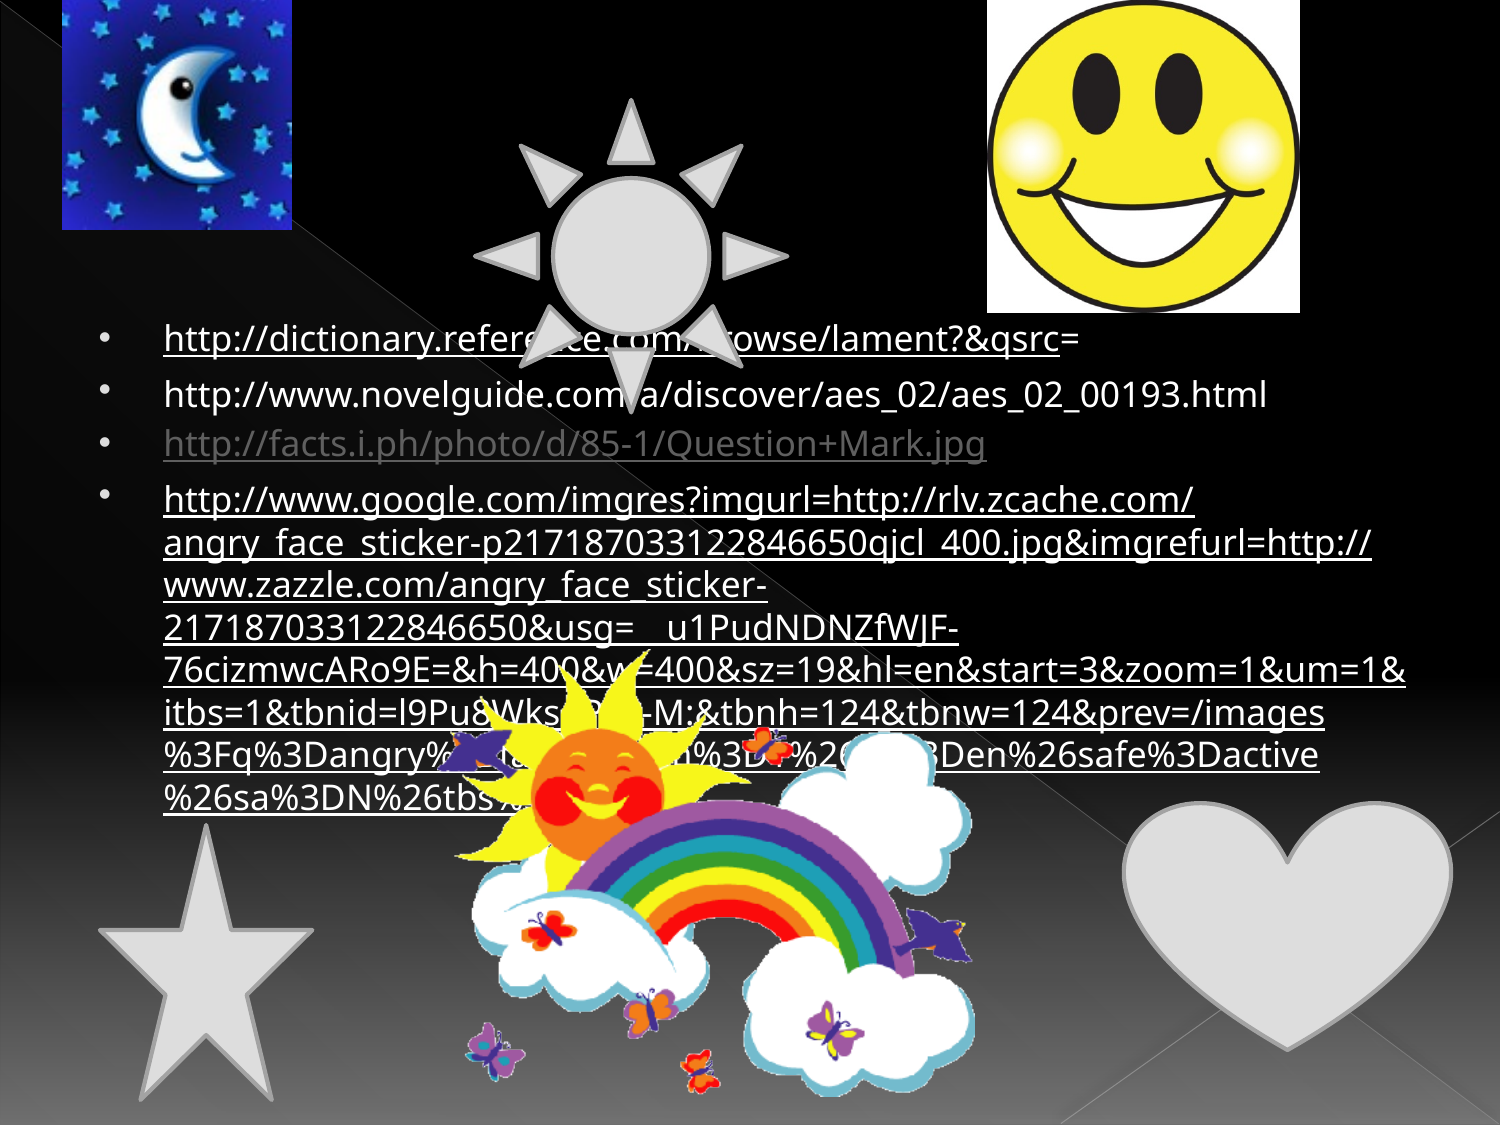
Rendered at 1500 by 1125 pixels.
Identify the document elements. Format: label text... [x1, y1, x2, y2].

text_box [518, 304, 584, 369]
picture [437, 649, 976, 1097]
picture [62, 0, 292, 230]
text_box [722, 231, 790, 281]
text_box [679, 304, 744, 369]
picture [987, 0, 1301, 313]
text_box [1121, 801, 1454, 1052]
text_box [518, 143, 584, 209]
text_box [97, 822, 315, 1102]
text_box [606, 347, 656, 415]
list http://dictionary.reference.com/browse/lament?&qsrc= http://www.novelguide.com/a/discover/aes_02/aes_02_00193.html http://facts.i.ph/photo/d/85-1/Question+Mark.jpg http://www.google.com/imgres?imgurl=http://rlv.zcache.com/angry_face_sticker-p217187033122846650qjcl_400.jpg&imgrefurl=http://www.zazzle.com/angry_face_sticker-217187033122846650&usg=__u1PudNDNZfWJF-76cizmwcARo9E=&h=400&w=400&sz=19&hl=en&start=3&zoom=1&um=1&itbs=1&tbnid=l9Pu8WksoPex-M:&tbnh=124&tbnw=124&prev=/images%3Fq%3Dangry%2Bface%26um%3D1%26hl%3Den%26safe%3Dactive%26sa%3DN%26tbs%3Disch:1 [75, 308, 1425, 1059]
text_box [550, 175, 712, 337]
text_box [606, 97, 656, 166]
text_box [472, 231, 541, 281]
text_box [679, 143, 744, 209]
